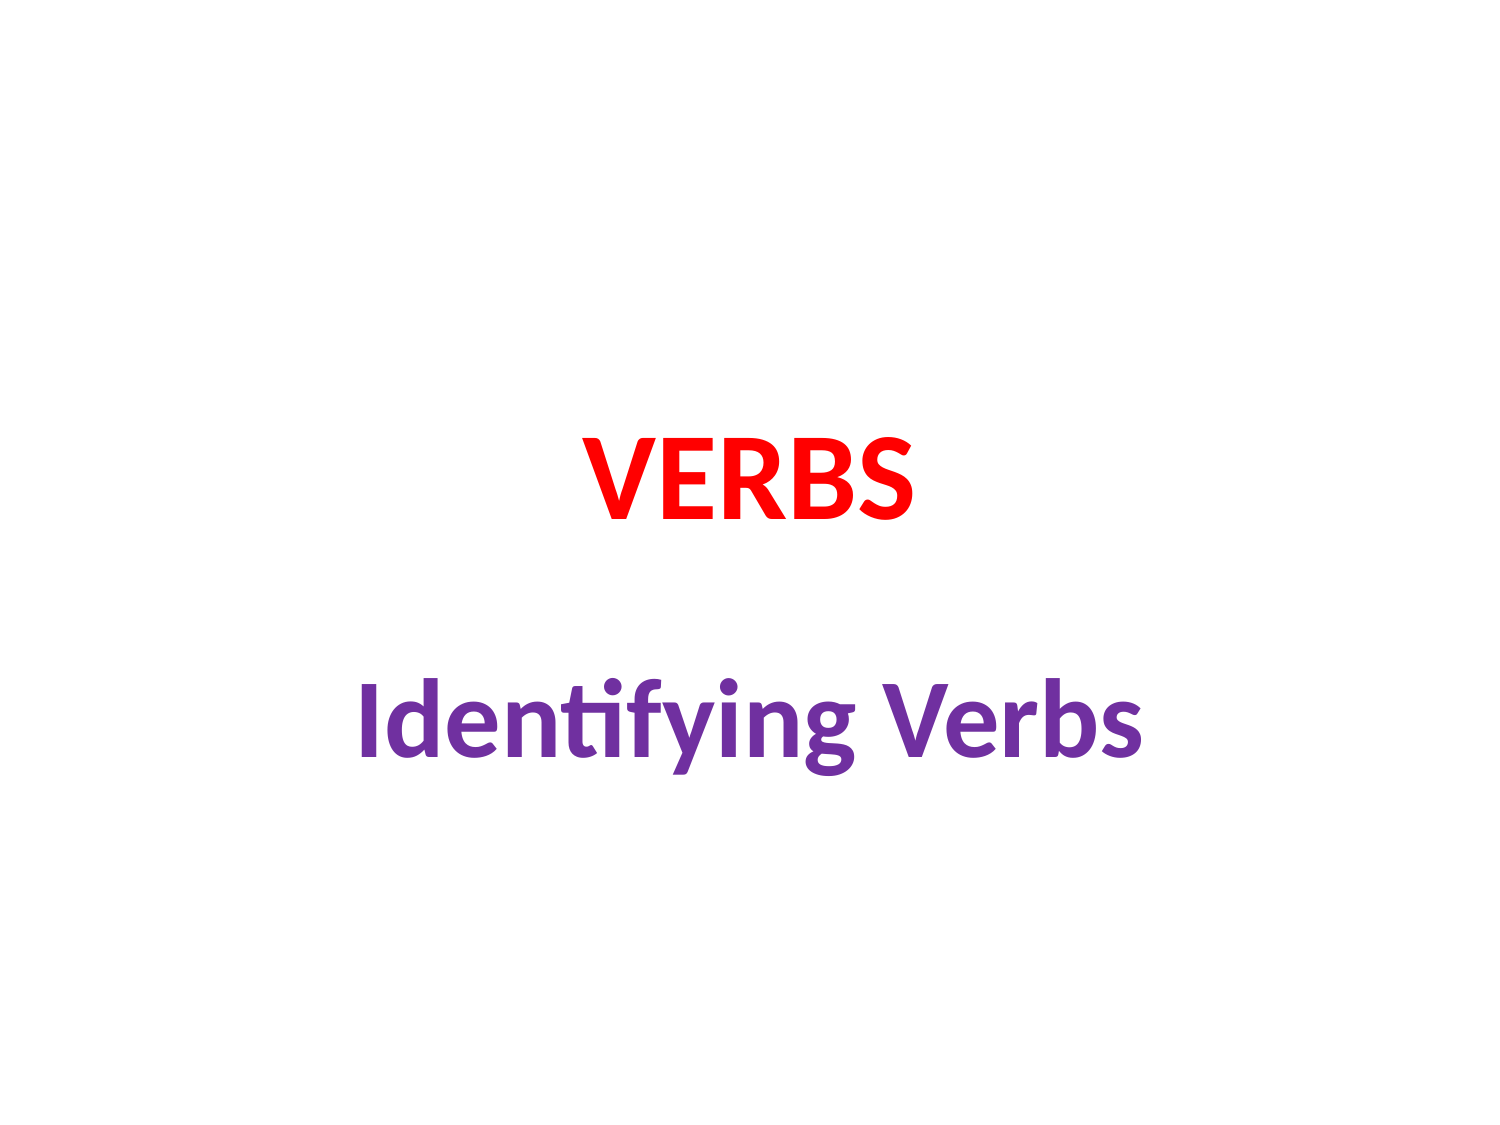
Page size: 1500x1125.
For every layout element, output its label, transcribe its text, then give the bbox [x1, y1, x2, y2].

subtitle Identifying Verbs [225, 637, 1275, 925]
title VERBS [112, 349, 1388, 591]
